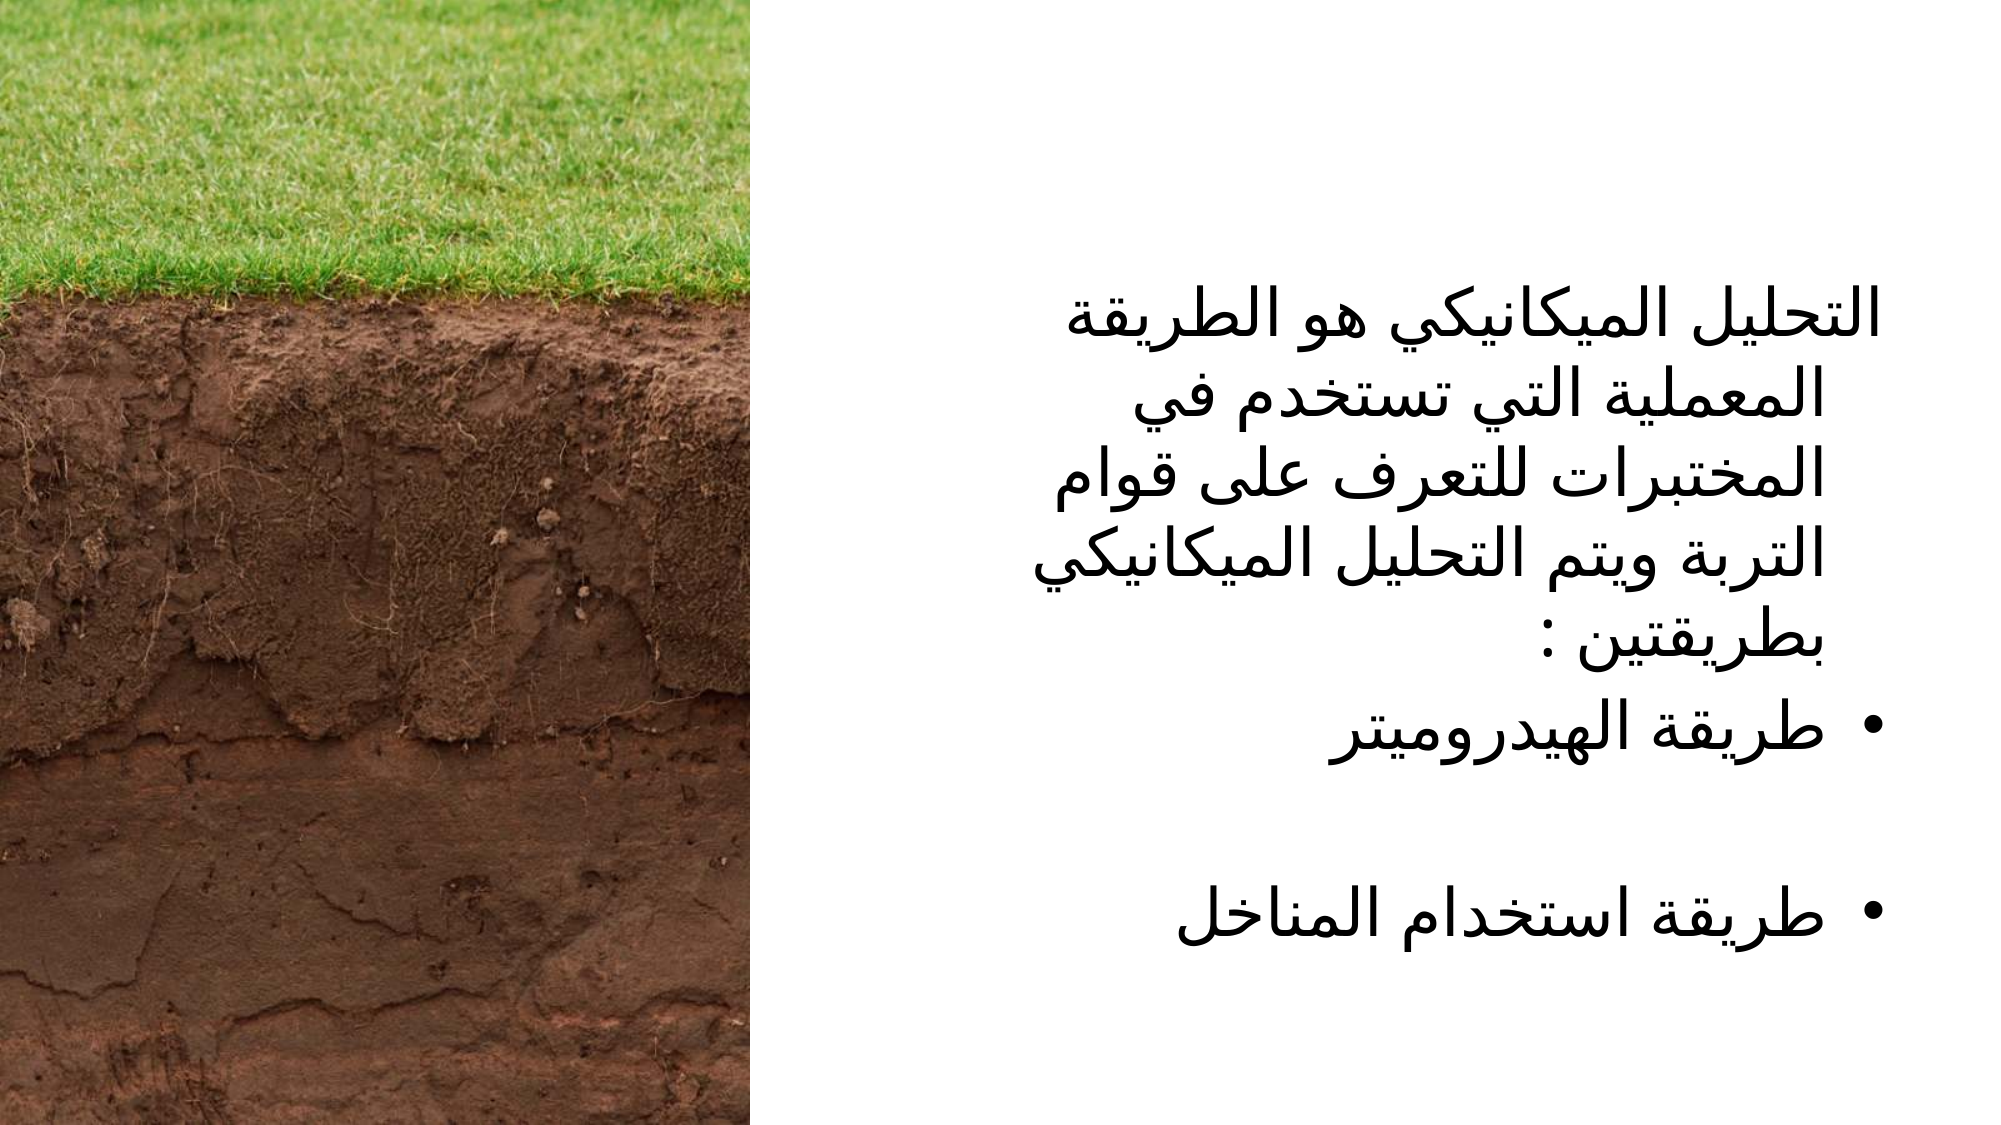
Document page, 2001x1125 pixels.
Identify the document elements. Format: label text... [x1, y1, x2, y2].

list التحليل الميكانيكي هو الطريقة المعملية التي تستخدم في المختبرات للتعرف على قوام التربة ويتم التحليل الميكانيكي بطريقتين : طريقة الهيدروميتر طريقة استخدام المناخل [948, 262, 1900, 1005]
picture [0, 0, 751, 1125]
